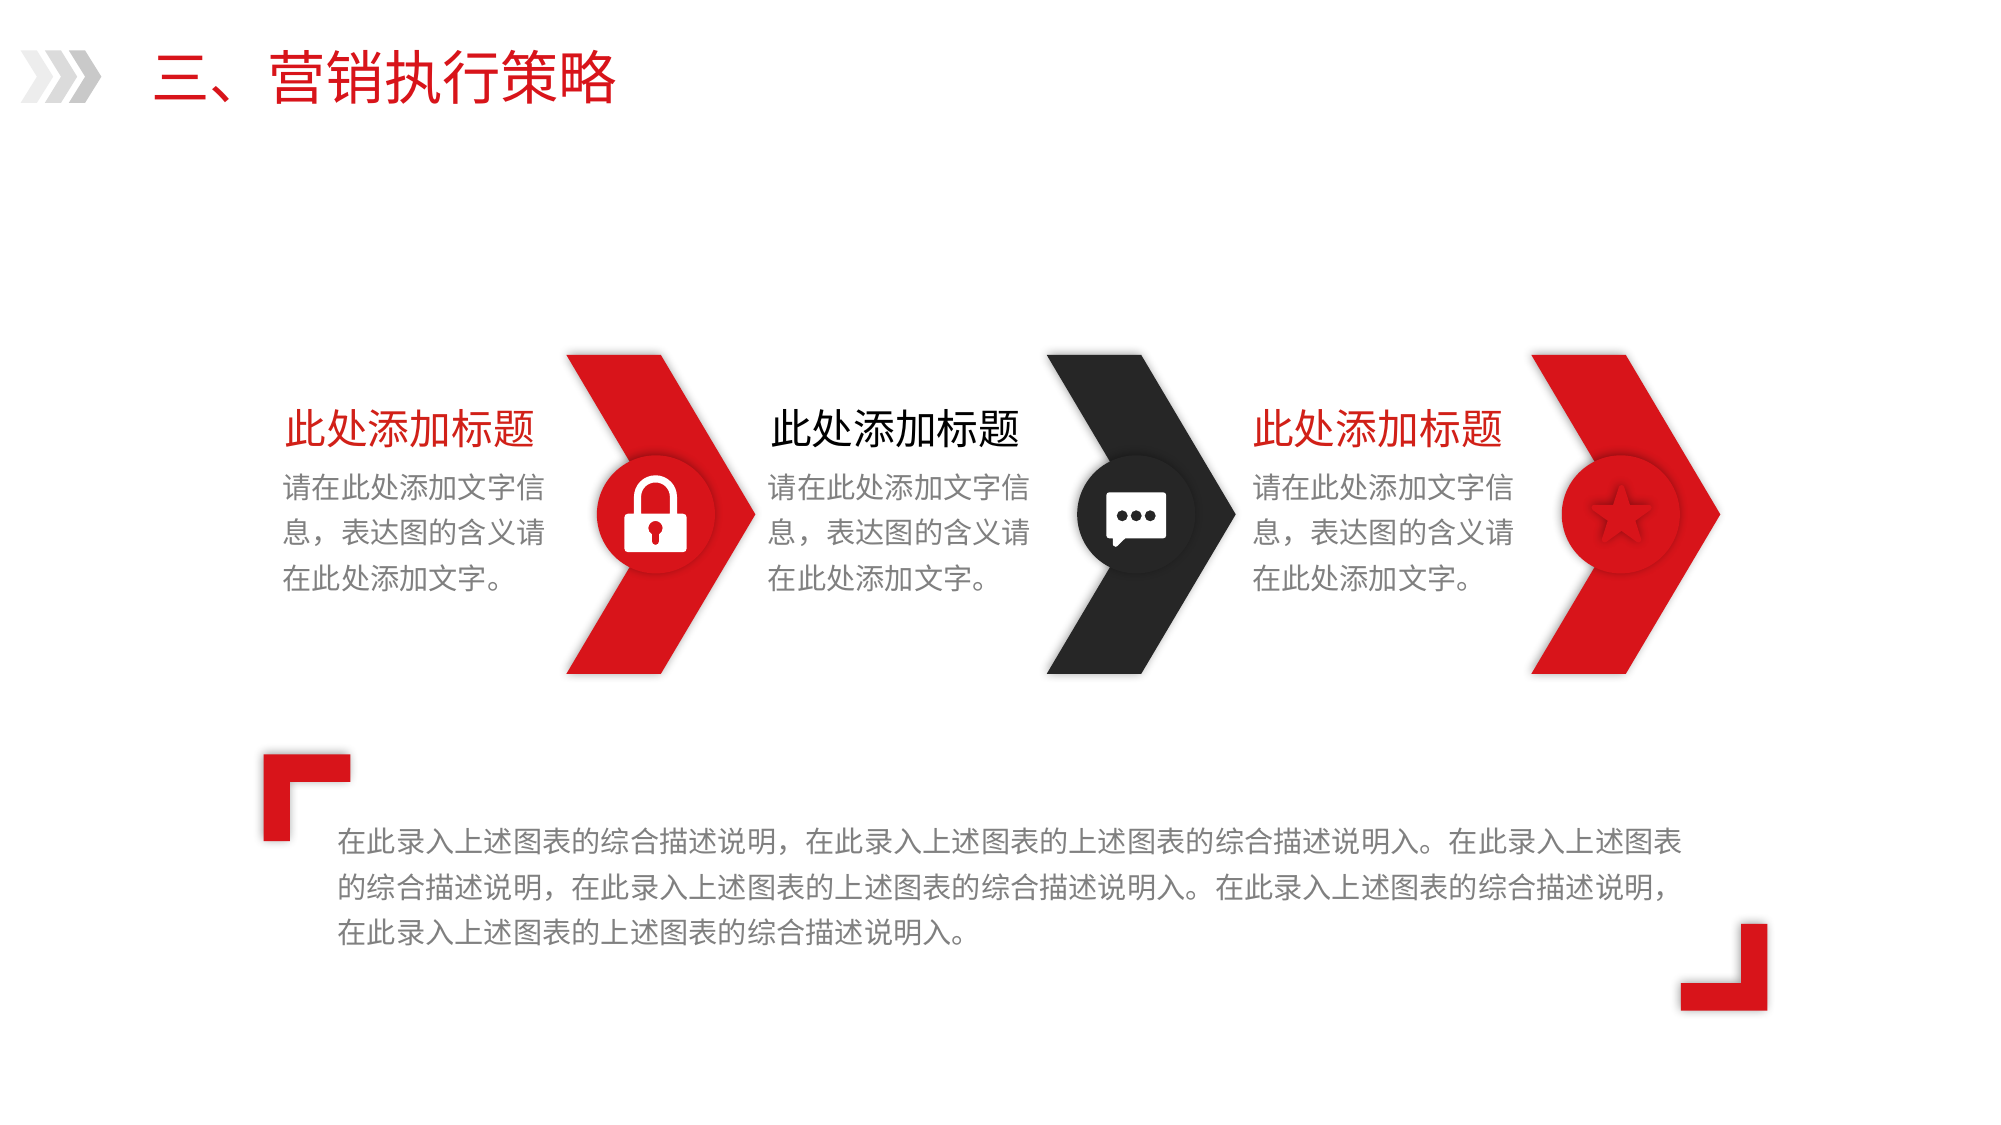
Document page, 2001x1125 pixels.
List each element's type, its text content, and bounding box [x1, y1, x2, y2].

text_box [1044, 353, 1237, 675]
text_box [596, 455, 715, 574]
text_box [1561, 455, 1680, 574]
text_box 请在此处添加文字信息，表达图的含义请在此处添加文字。 [753, 451, 1072, 648]
text_box [564, 353, 753, 675]
text_box 三、营销执行策略 [136, 33, 633, 119]
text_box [20, 50, 102, 103]
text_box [1077, 455, 1196, 574]
text_box 请在此处添加文字信息，表达图的含义请在此处添加文字。 [267, 451, 587, 648]
text_box 此处添加标题 [269, 395, 550, 451]
text_box 请在此处添加文字信息，表达图的含义请在此处添加文字。 [1237, 451, 1557, 648]
text_box [1680, 923, 1768, 1012]
text_box 此处添加标题 [1237, 395, 1518, 451]
text_box 此处添加标题 [755, 395, 1036, 451]
text_box [1529, 353, 1722, 675]
text_box [263, 753, 351, 842]
text_box 在此录入上述图表的综合描述说明，在此录入上述图表的上述图表的综合描述说明入。在此录入上述图表的综合描述说明，在此录入上述图表的上述图表的综合描述说明入。在此录入上述图表的综合描述说明，在此录入上述图表的上述图表的综合描述说明入。 [322, 805, 1725, 957]
